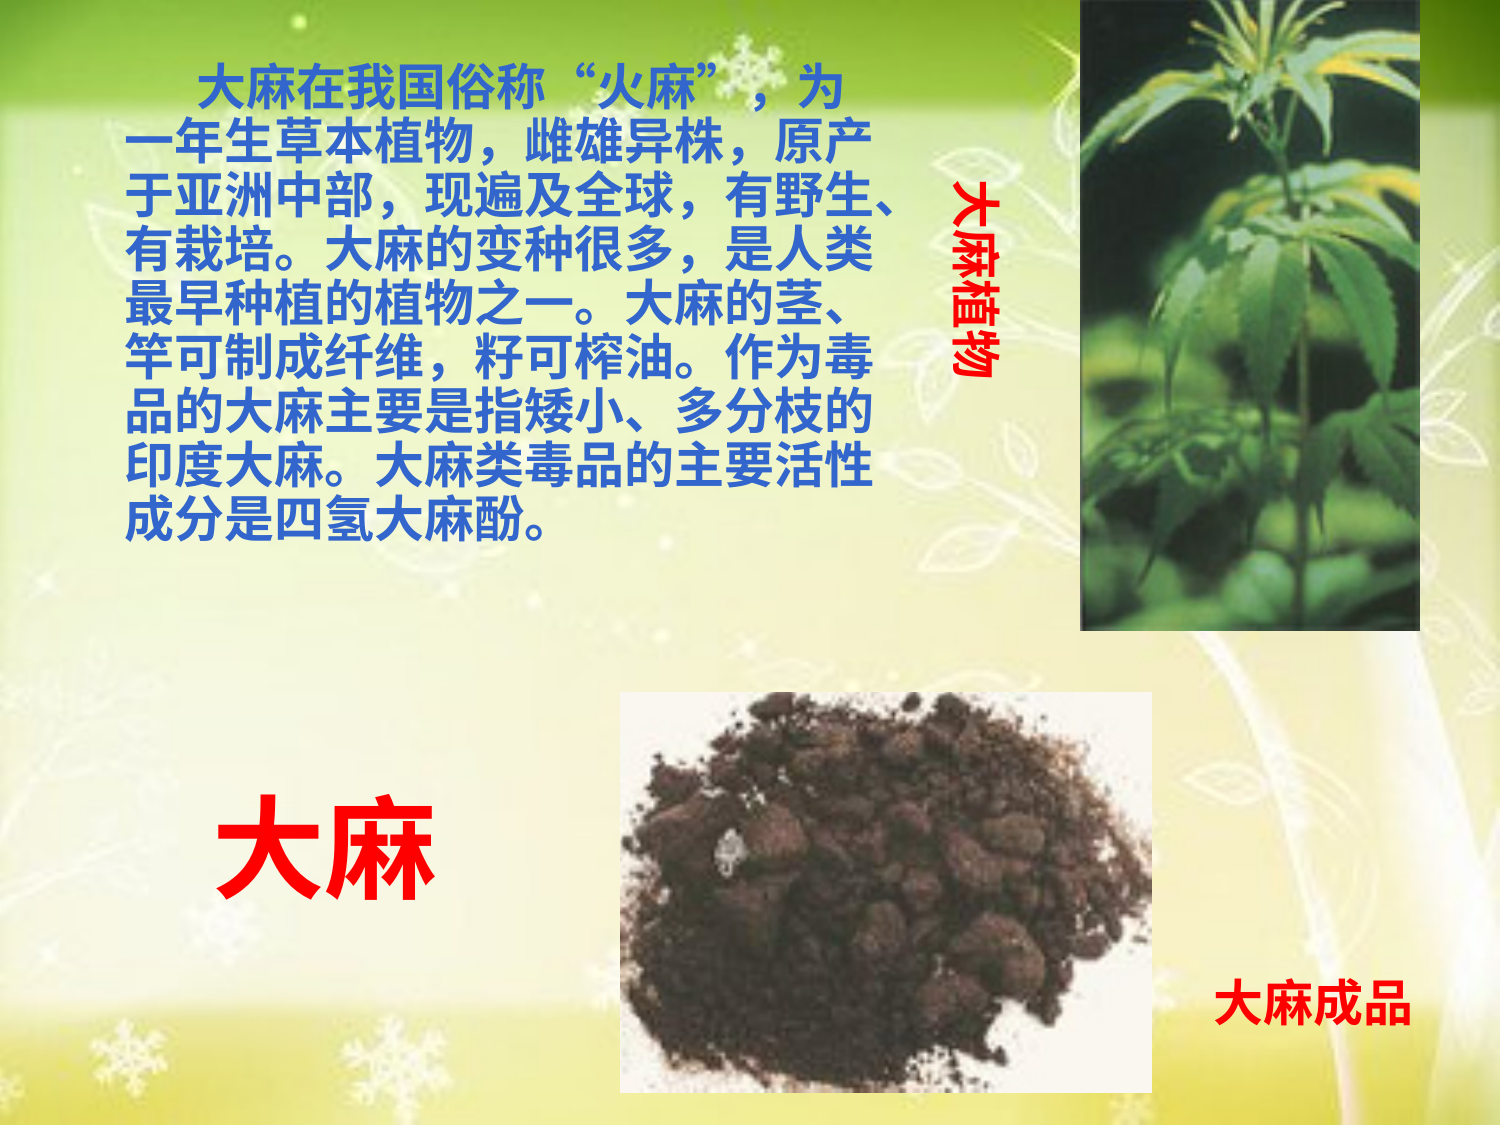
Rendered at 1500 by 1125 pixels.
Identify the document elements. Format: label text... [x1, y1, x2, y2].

picture [0, 0, 1500, 1125]
text_box 大麻植物 [923, 165, 1015, 433]
text_box 大麻 [53, 751, 597, 939]
list 大麻在我国俗称“火麻”，为一年生草本植物，雌雄异株，原产于亚洲中部，现遍及全球，有野生、有栽培。大麻的变种很多，是人类最早种植的植物之一。大麻的茎、竿可制成纤维，籽可榨油。作为毒品的大麻主要是指矮小、多分枝的印度大麻。大麻类毒品的主要活性成分是四氢大麻酚。 [52, 54, 904, 798]
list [1080, 0, 1420, 631]
text_box 大麻成品 [1198, 964, 1500, 1039]
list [619, 692, 1152, 1093]
